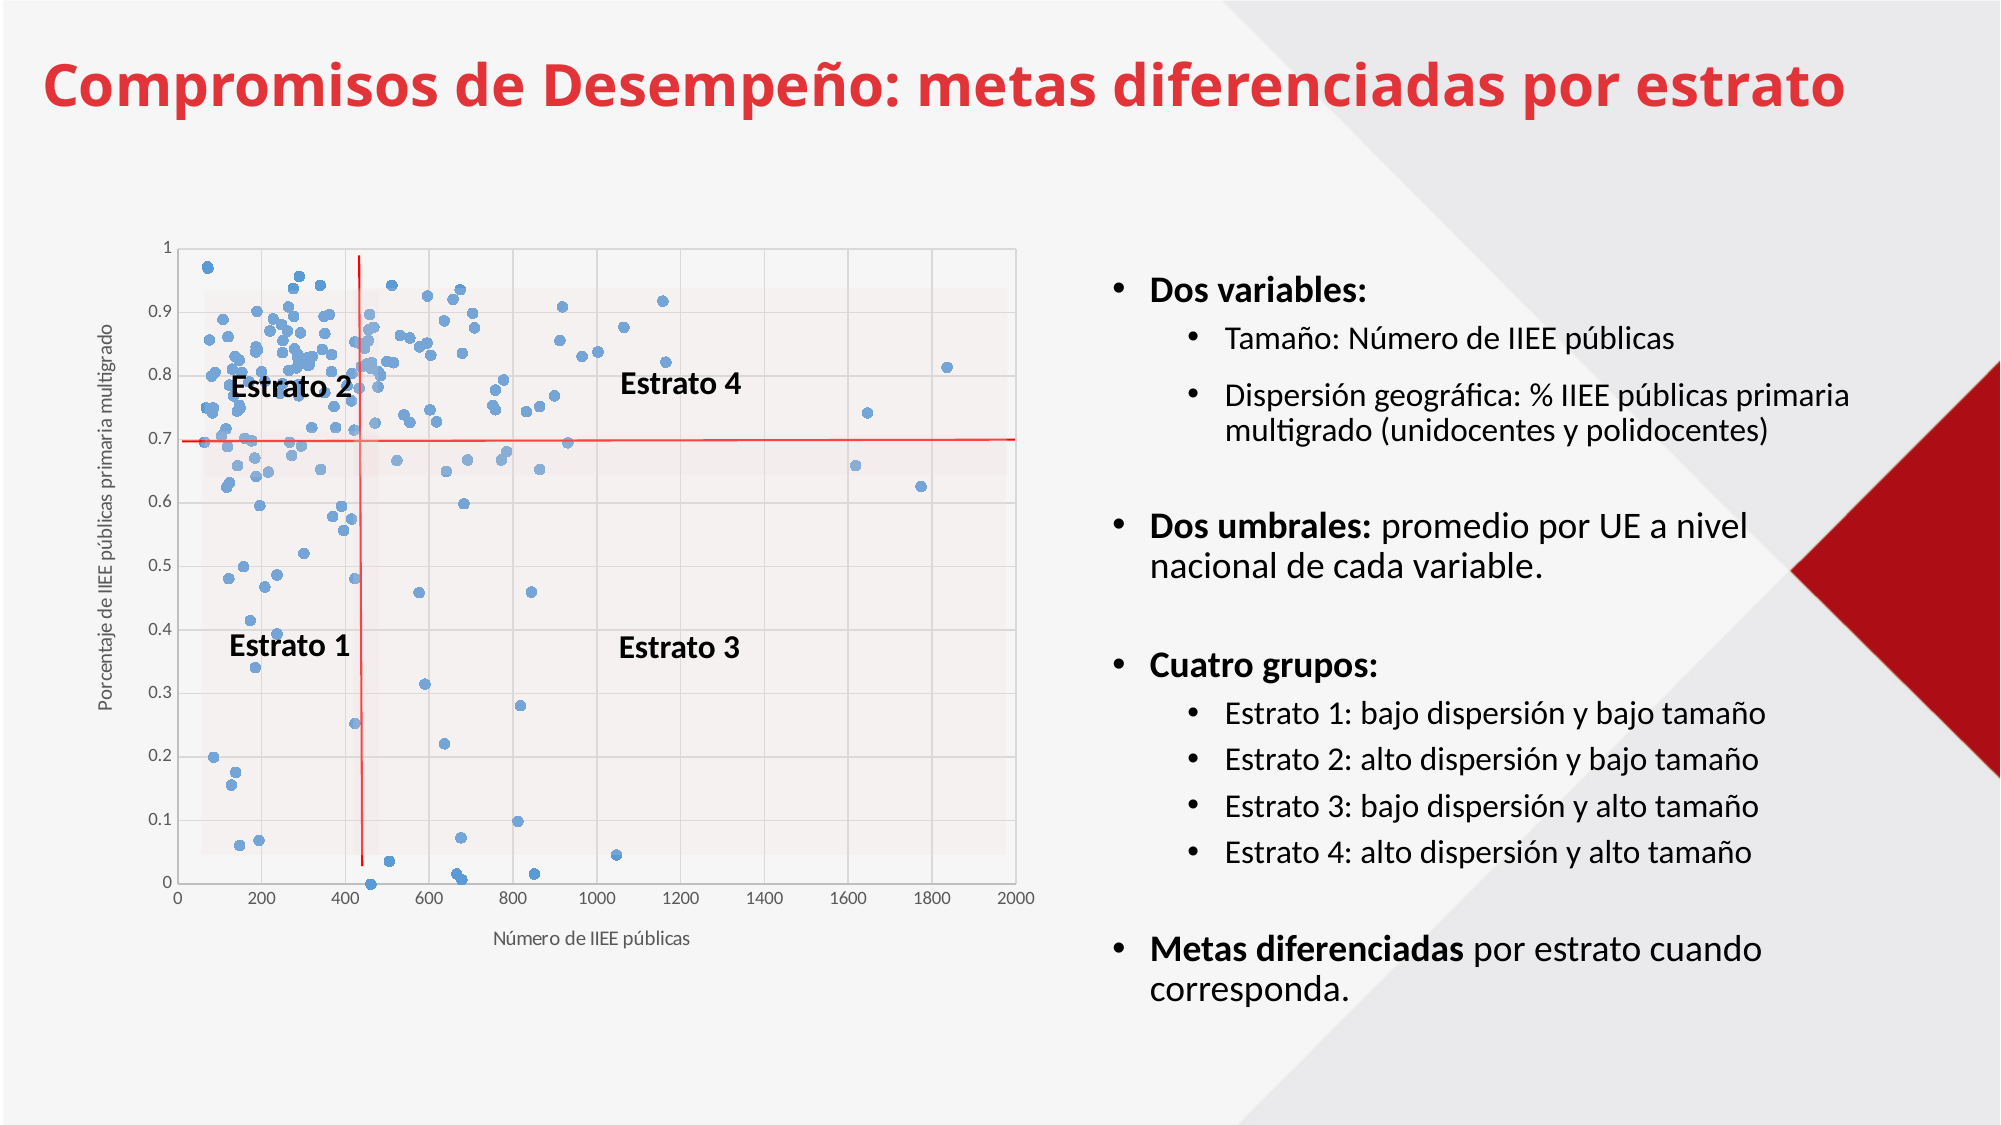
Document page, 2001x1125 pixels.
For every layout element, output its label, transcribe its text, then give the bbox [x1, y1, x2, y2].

list Dos variables: Tamaño: Número de IIEE públicas Dispersión geográfica: % IIEE públicas primaria multigrado (unidocentes y polidocentes) Dos umbrales: promedio por UE a nivel nacional de cada variable. Cuatro grupos: Estrato 1: bajo dispersión y bajo tamaño Estrato 2: alto dispersión y bajo tamaño Estrato 3: bajo dispersión y alto tamaño Estrato 4: alto dispersión y alto tamaño Metas diferenciadas por estrato cuando corresponda. [1097, 262, 1868, 1066]
chart [78, 226, 1058, 969]
text_box Compromisos de Desempeño: metas diferenciadas por estrato [27, 31, 1990, 135]
picture [0, 0, 2001, 1125]
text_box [182, 255, 1015, 867]
